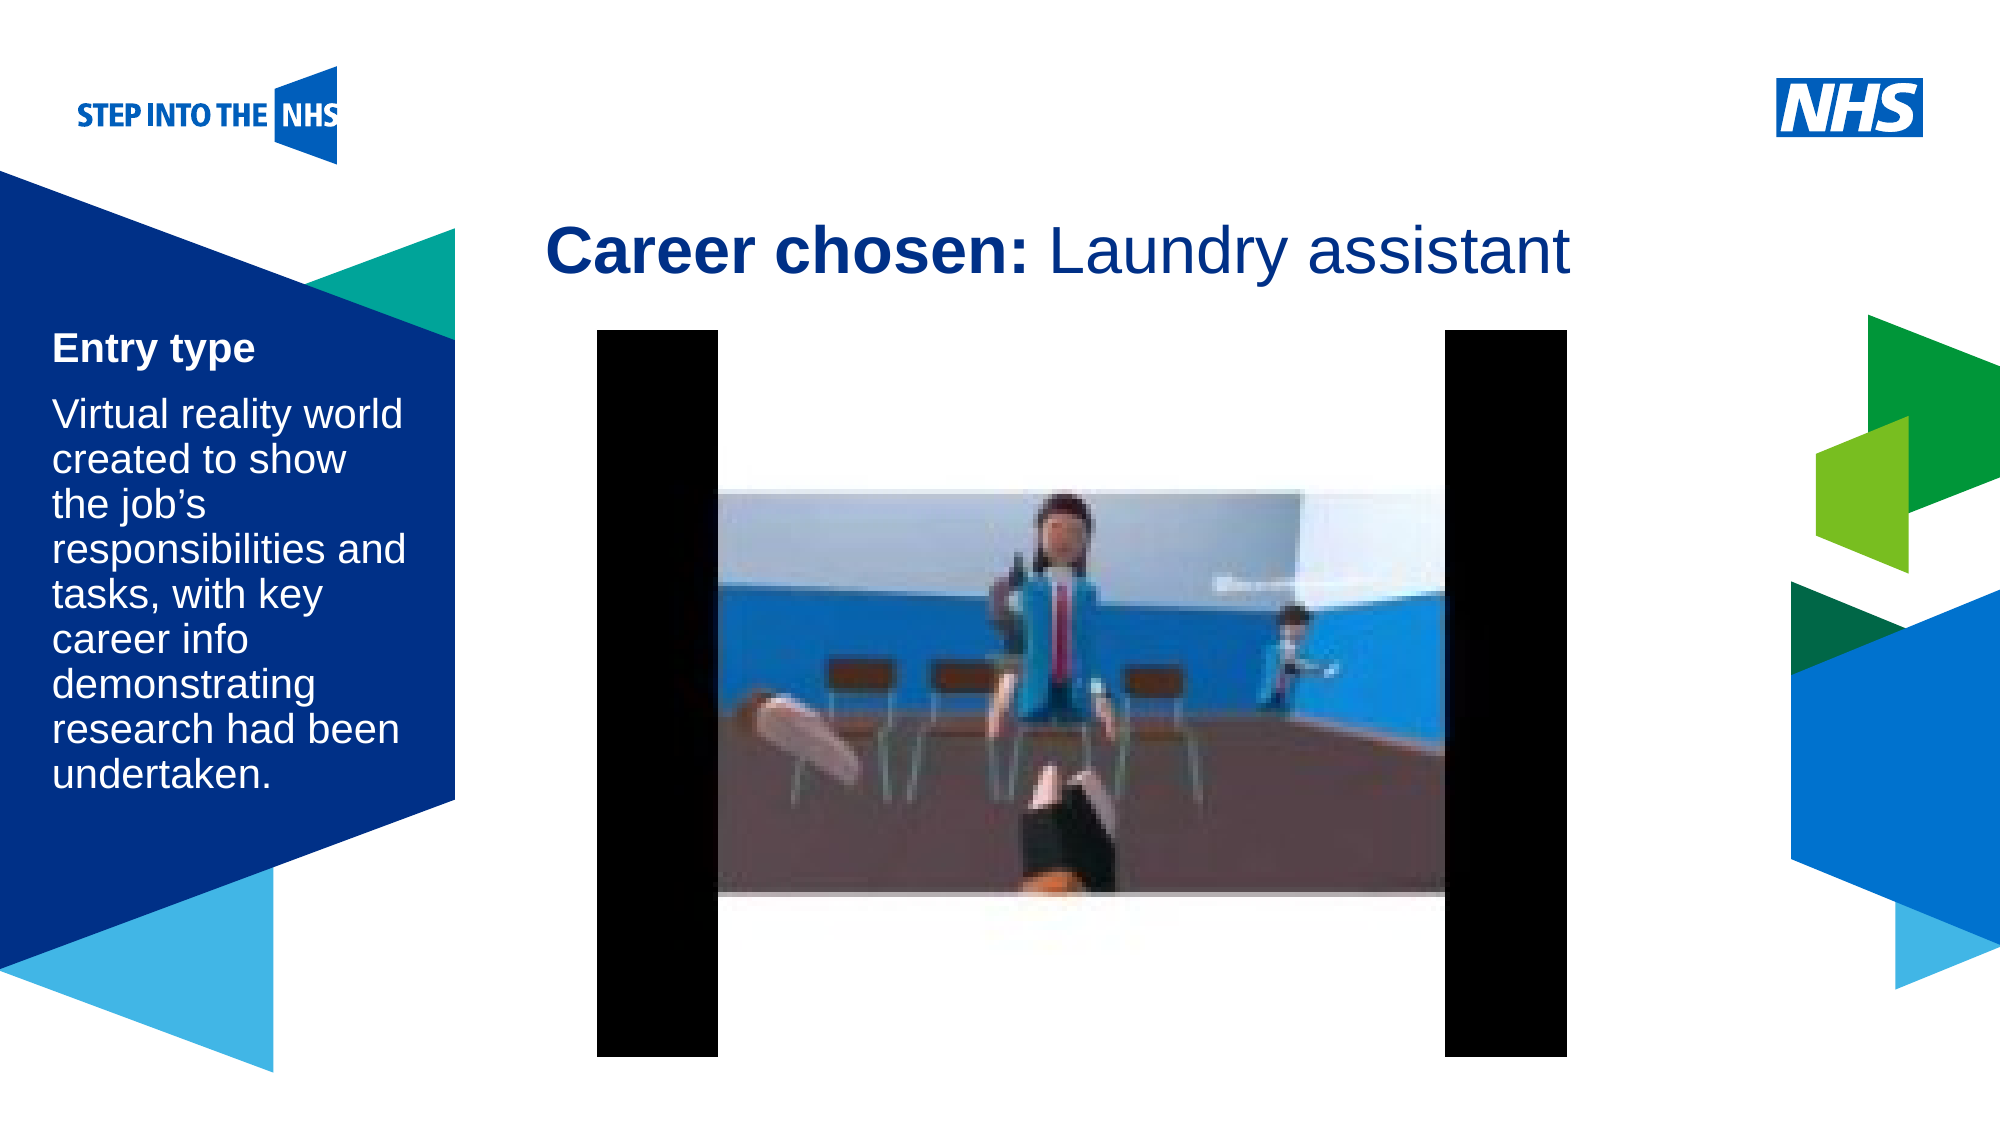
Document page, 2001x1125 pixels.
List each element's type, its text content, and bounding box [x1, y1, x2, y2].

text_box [597, 329, 1568, 1058]
title Career chosen: Laundry assistant [545, 216, 1767, 306]
text_box Entry type Virtual reality world created to show the job’s responsibilities and tasks, with key career info demonstrating research had been undertaken. [51, 326, 411, 793]
